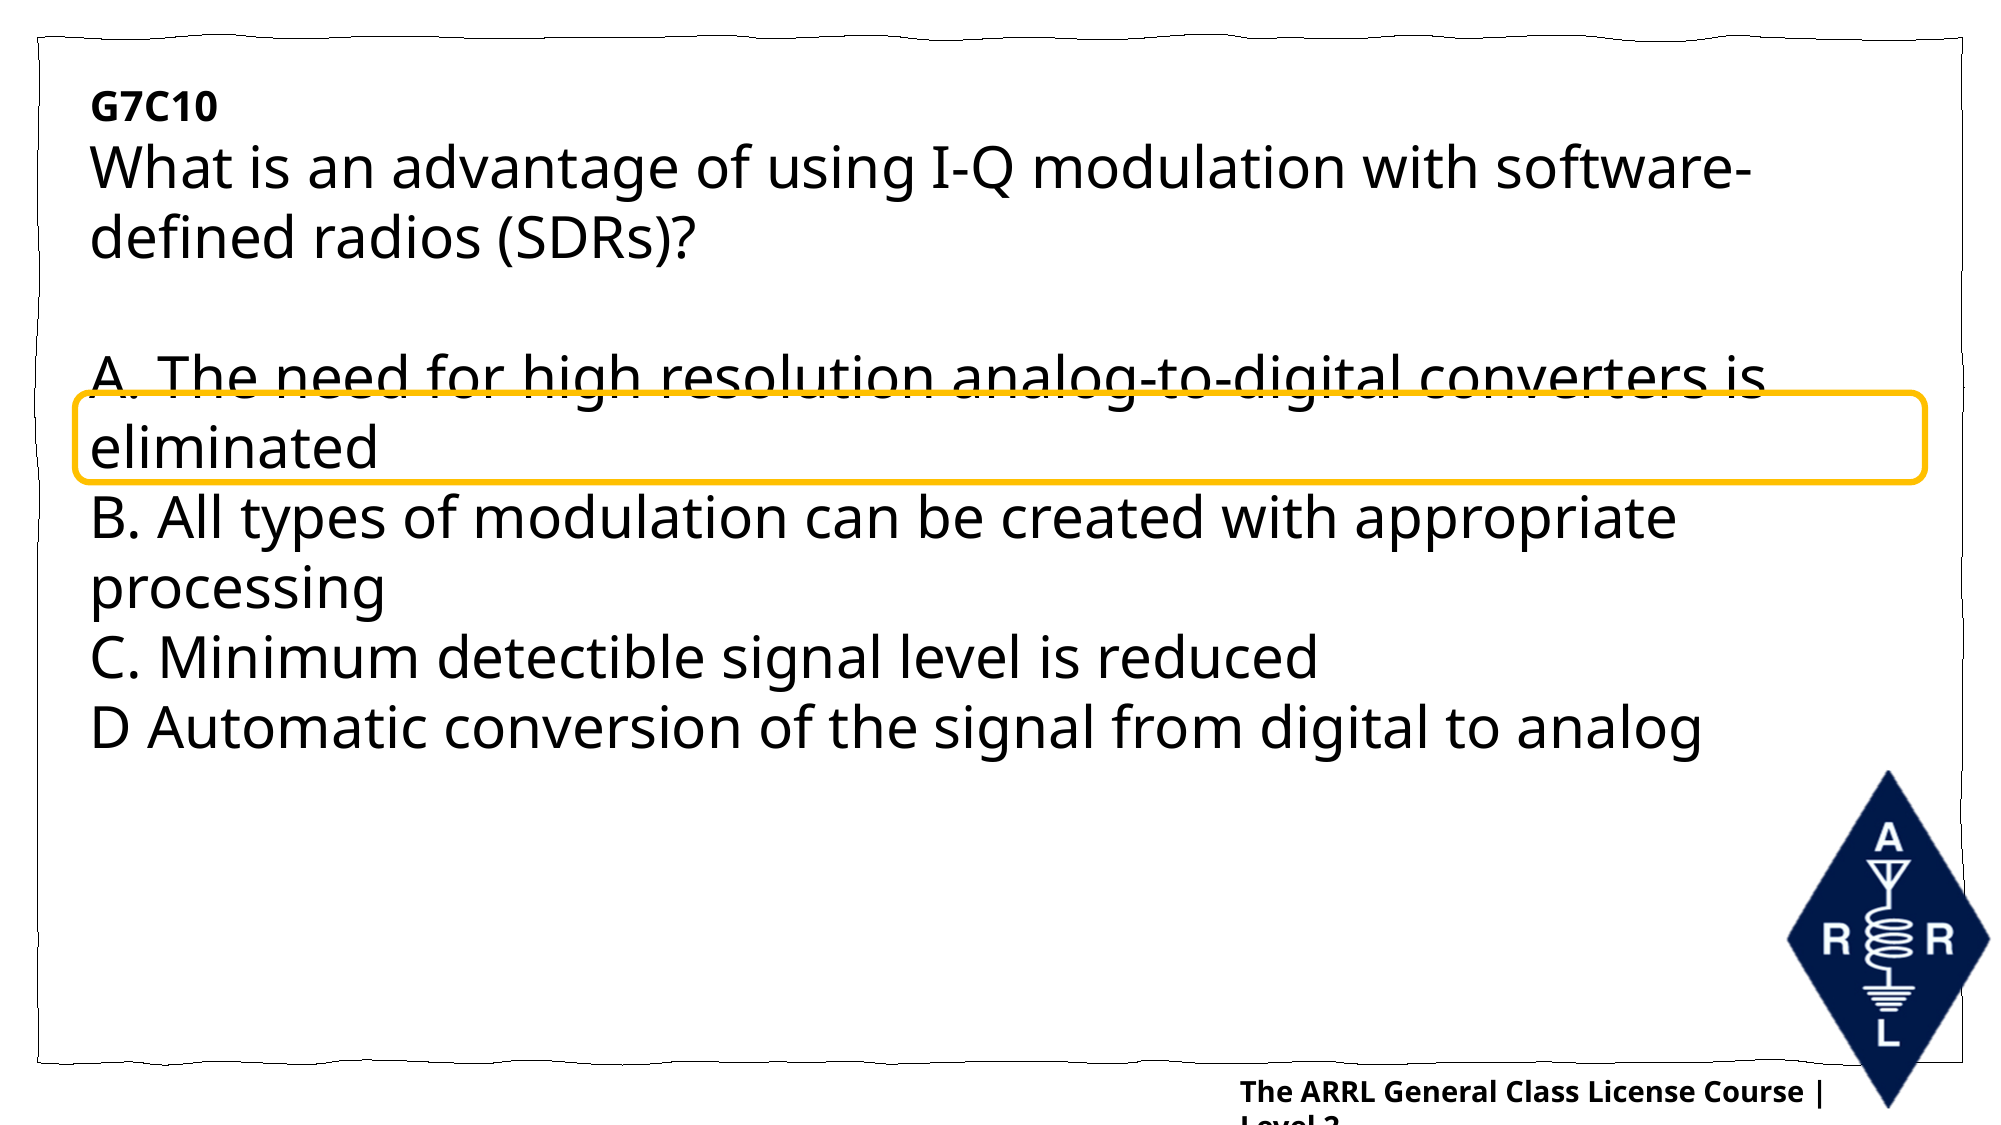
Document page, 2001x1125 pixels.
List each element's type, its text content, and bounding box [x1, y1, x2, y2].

text_box G7C10 What is an advantage of using I-Q modulation with software-defined radios (SDRs)? A. The need for high resolution analog-to-digital converters is eliminated B. All types of modulation can be created with appropriate processing C. Minimum detectible signal level is reduced D Automatic conversion of the signal from digital to analog [75, 476, 1850, 768]
picture [1773, 752, 1999, 1125]
text_box G7C10 What is an advantage of using I-Q modulation with software-defined radios (SDRs)? A. The need for high resolution analog-to-digital converters is eliminated B. All types of modulation can be created with appropriate processing C. Minimum detectible signal level is reduced D Automatic conversion of the signal from digital to analog [75, 72, 1850, 399]
text_box [73, 391, 1927, 484]
